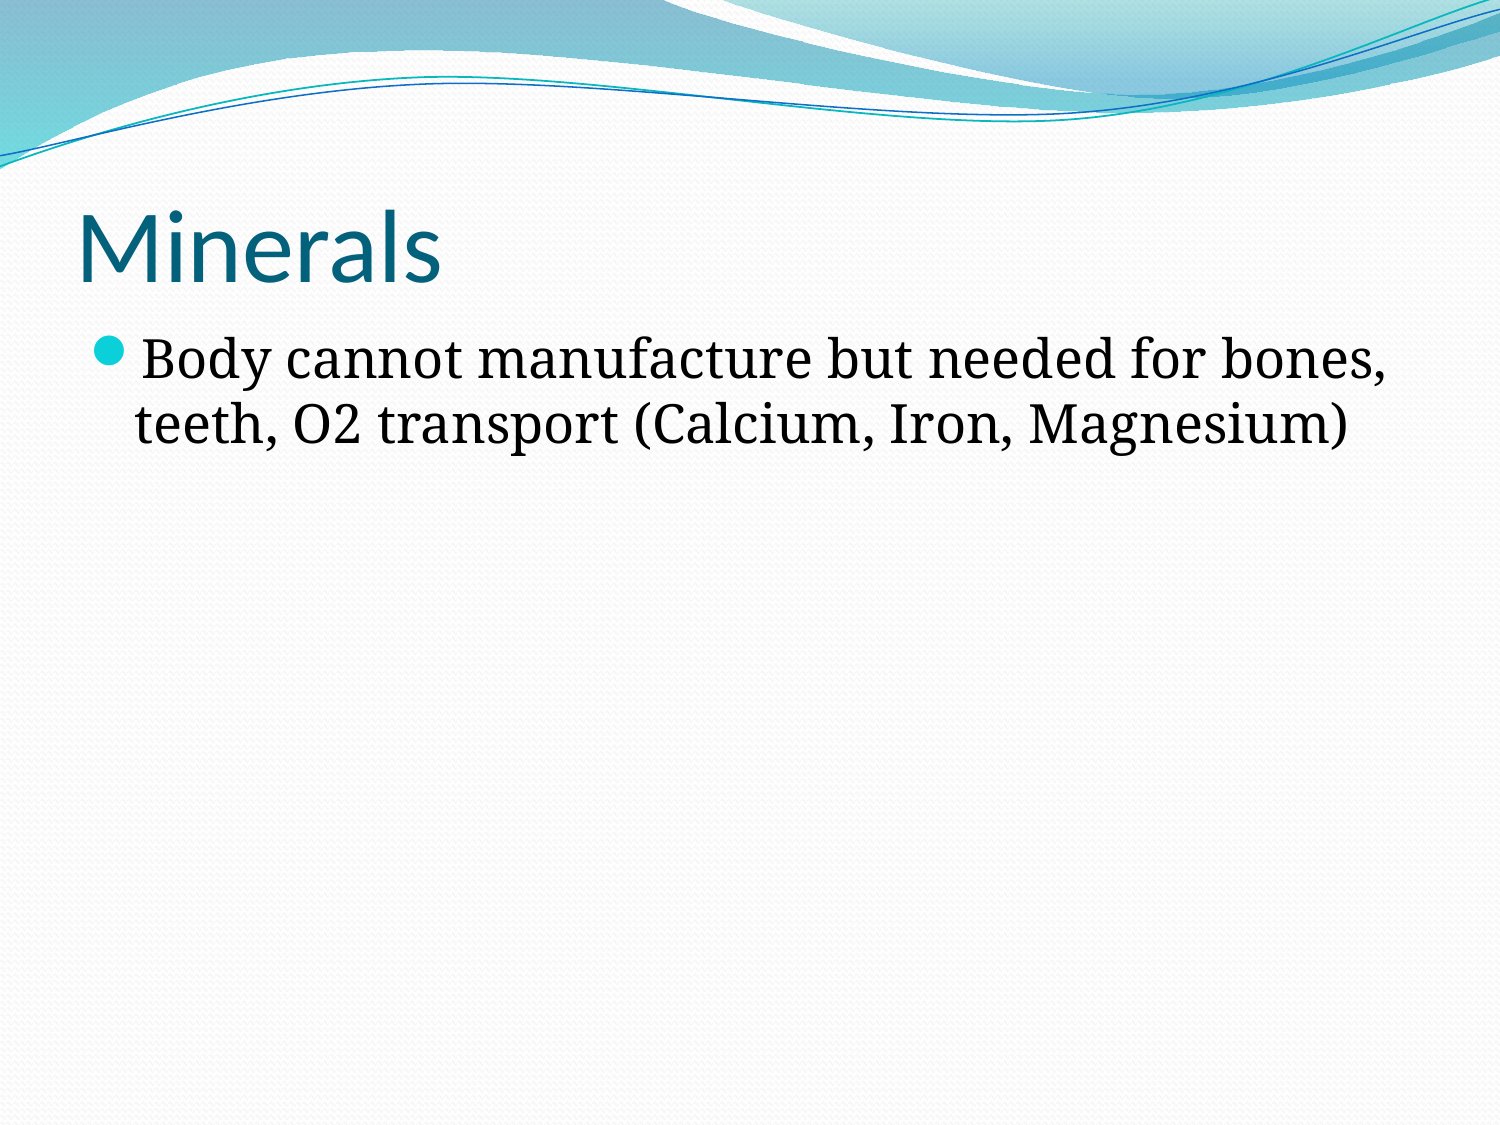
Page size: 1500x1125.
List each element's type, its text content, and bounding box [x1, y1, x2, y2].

list Body cannot manufacture but needed for bones, teeth, O2 transport (Calcium, Iron, Magnesium) [75, 317, 1425, 1038]
title Minerals [75, 115, 1425, 303]
